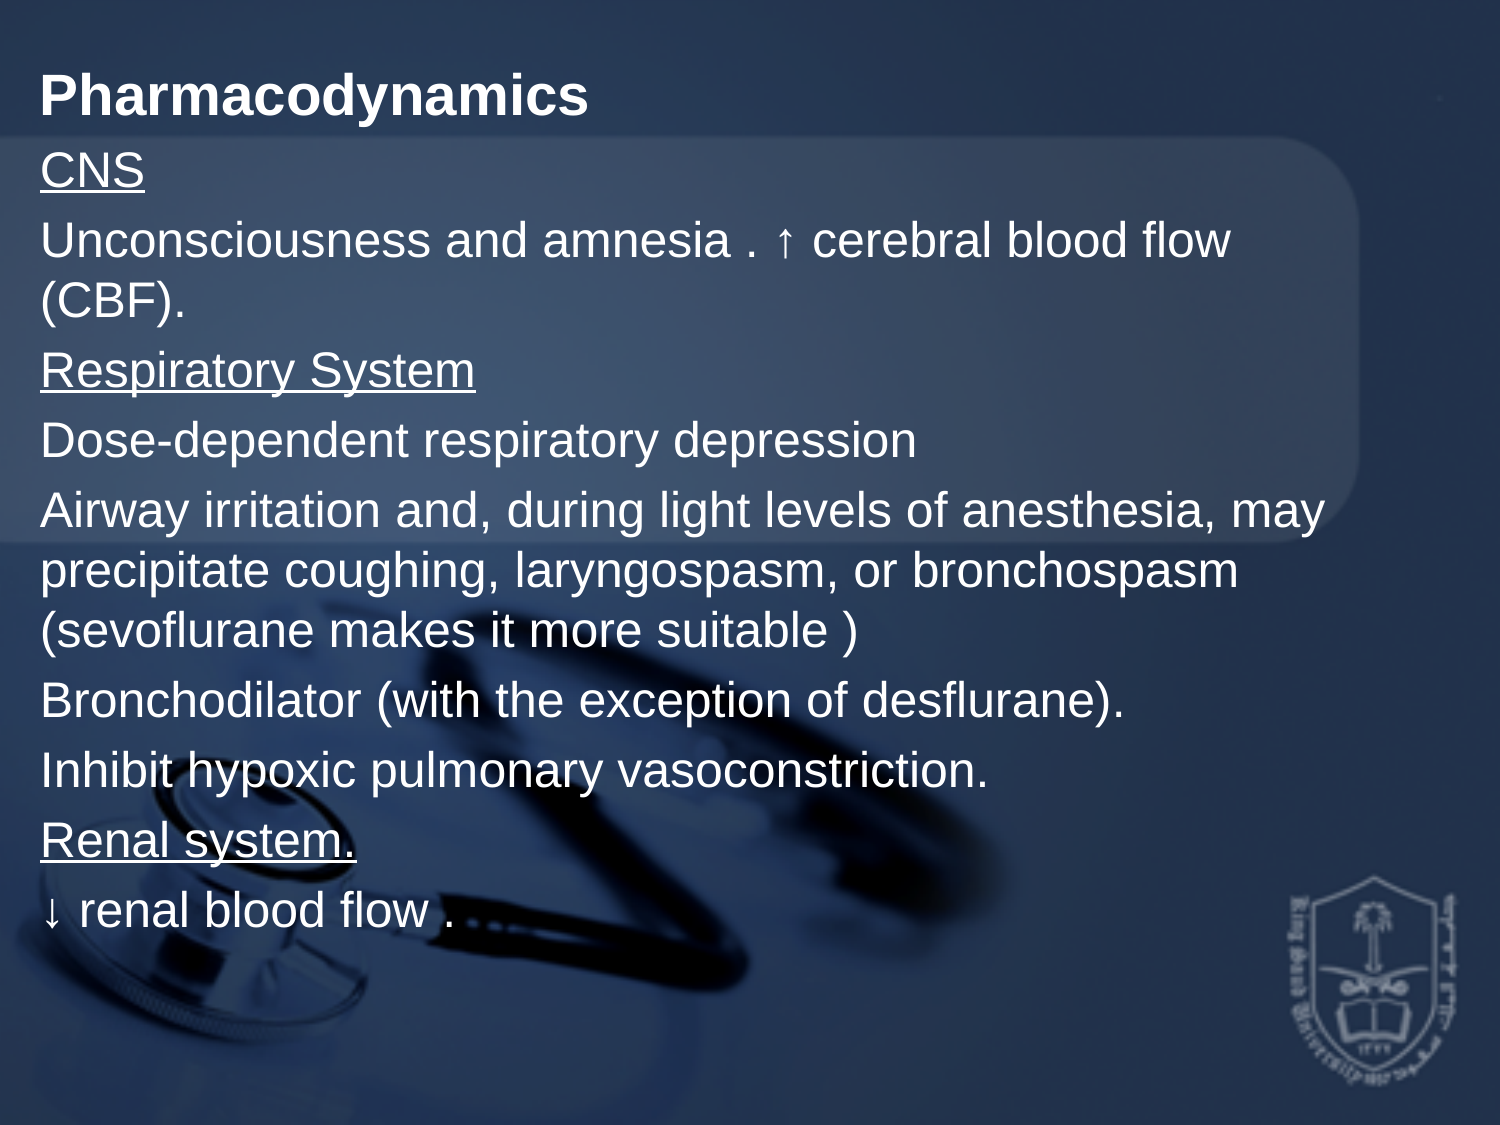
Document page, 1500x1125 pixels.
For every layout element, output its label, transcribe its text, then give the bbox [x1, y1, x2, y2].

picture [0, 0, 1500, 1125]
list Pharmacodynamics CNS Unconsciousness and amnesia . ↑ cerebral blood flow (CBF). Respiratory System Dose-dependent respiratory depression Airway irritation and, during light levels of anesthesia, may precipitate coughing, laryngospasm, or bronchospasm (sevoflurane makes it more suitable ) Bronchodilator (with the exception of desflurane). Inhibit hypoxic pulmonary vasoconstriction. Renal system. ↓ renal blood flow . [24, 50, 1388, 1029]
